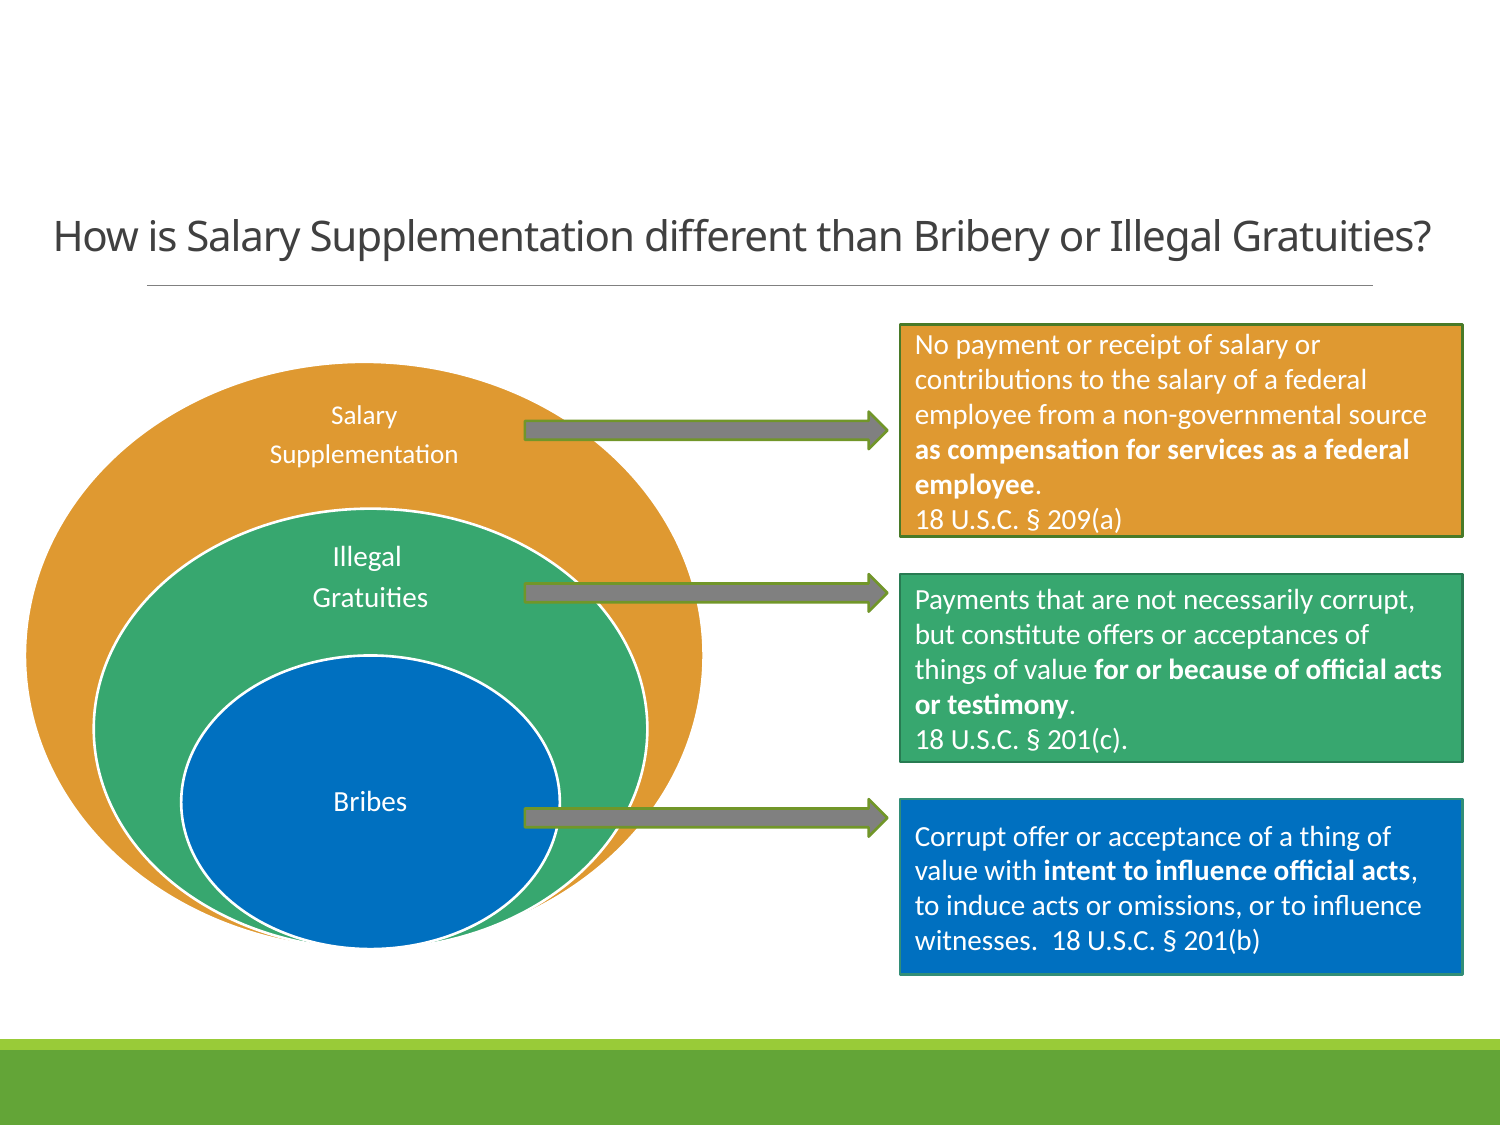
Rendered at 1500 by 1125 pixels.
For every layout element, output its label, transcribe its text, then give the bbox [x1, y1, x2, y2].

title How is Salary Supplementation different than Bribery or Illegal Gratuities? [37, 177, 1475, 268]
text_box [758, 797, 889, 838]
text_box [758, 572, 889, 613]
text_box Payments that are not necessarily corrupt, but constitute offers or acceptances of things of value for or because of official acts or testimony. 18 U.S.C. § 201(c). [899, 573, 1464, 763]
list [0, 361, 751, 950]
text_box Corrupt offer or acceptance of a thing of value with intent to influence official acts, to induce acts or omissions, or to influence witnesses. 18 U.S.C. § 201(b) [899, 798, 1464, 976]
text_box No payment or receipt of salary or contributions to the salary of a federal employee from a non-governmental source as compensation for services as a federal employee. 18 U.S.C. § 209(a) [899, 323, 1464, 538]
text_box [758, 410, 889, 451]
